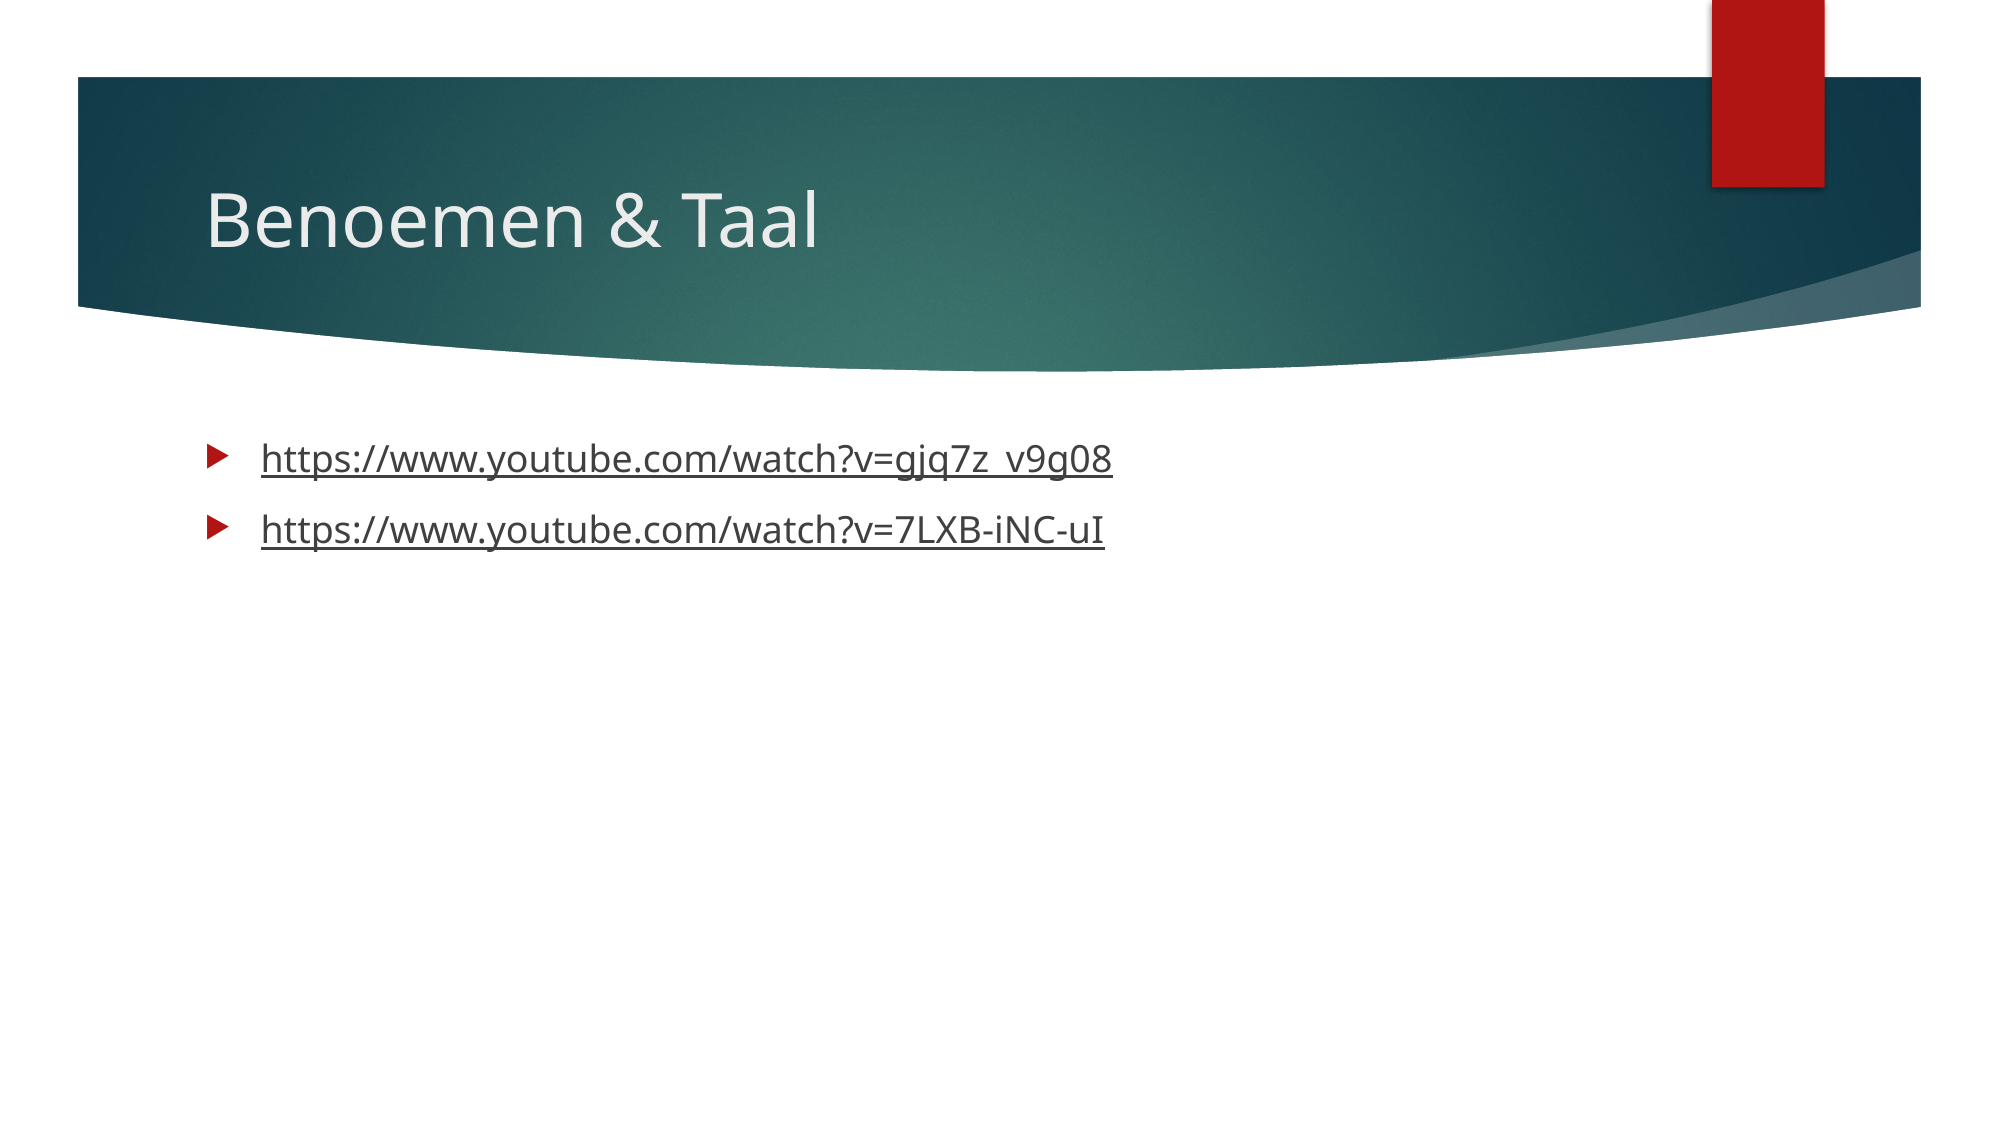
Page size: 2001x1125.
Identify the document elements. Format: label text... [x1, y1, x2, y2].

title Benoemen & Taal [189, 159, 1638, 276]
list https://www.youtube.com/watch?v=gjq7z_v9g08 https://www.youtube.com/watch?v=7LXB-iNC-uI [189, 427, 1638, 988]
